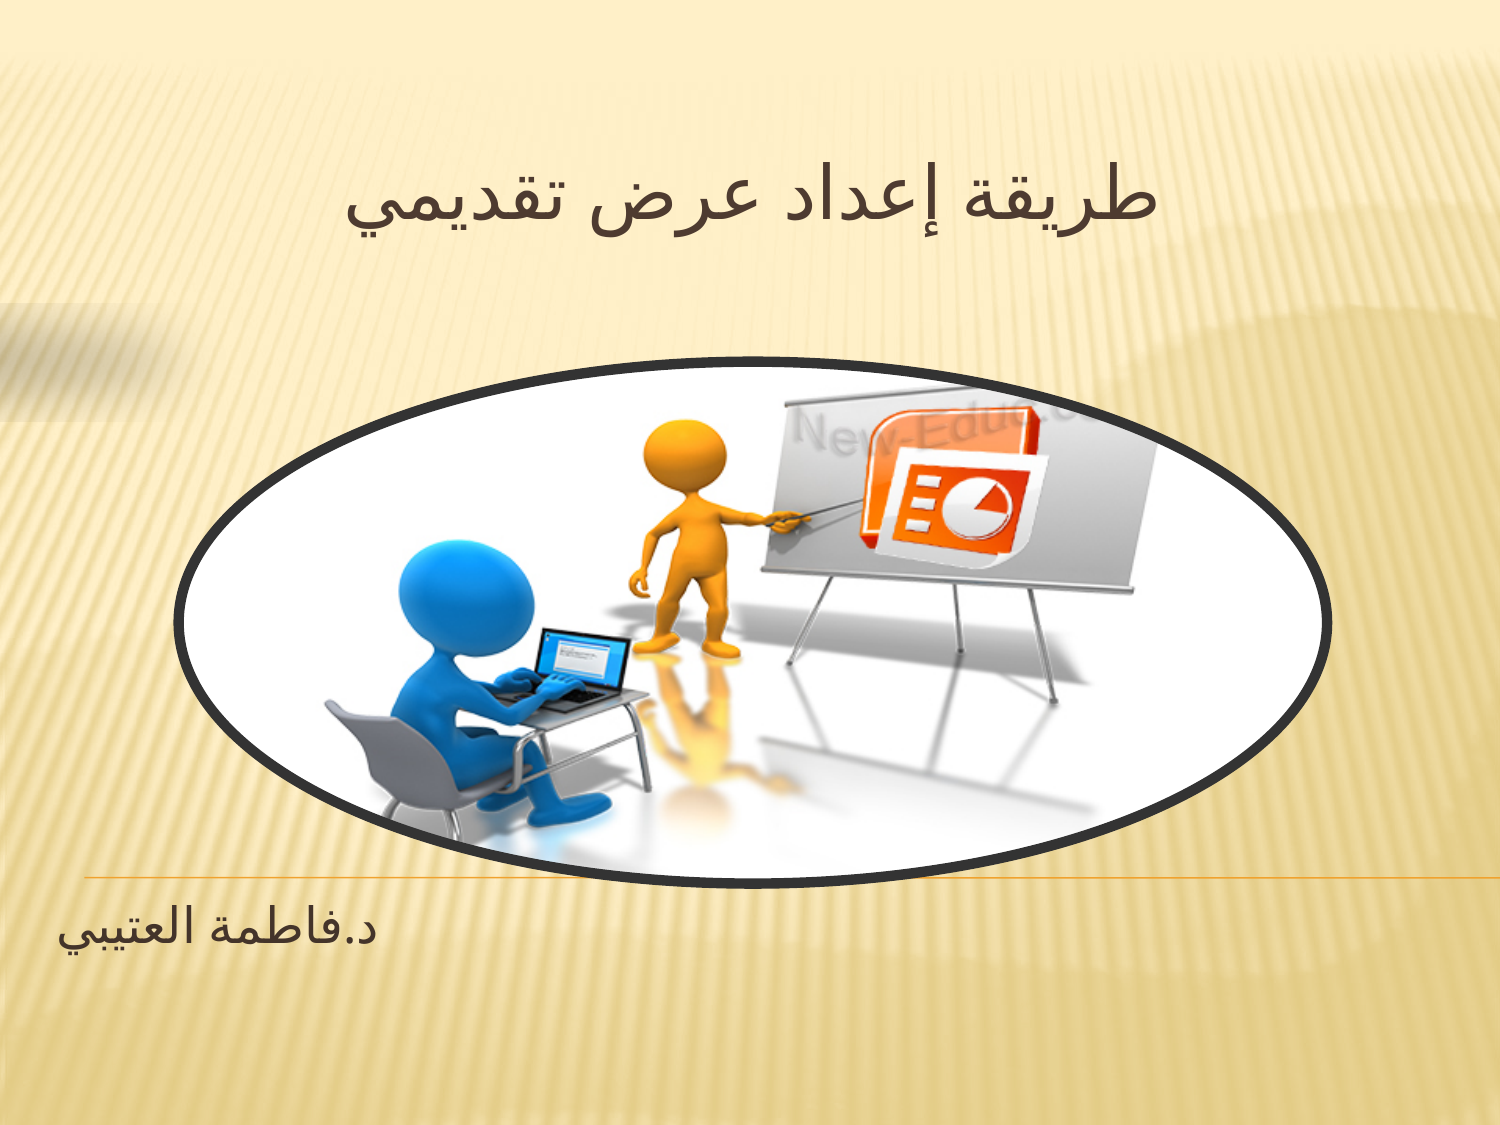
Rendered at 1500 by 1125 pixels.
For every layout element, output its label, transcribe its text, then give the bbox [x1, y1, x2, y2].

picture [178, 361, 1328, 884]
title طريقة إعداد عرض تقديمي [59, 137, 1447, 338]
subtitle د.فاطمة العتيبي [41, 810, 1429, 961]
